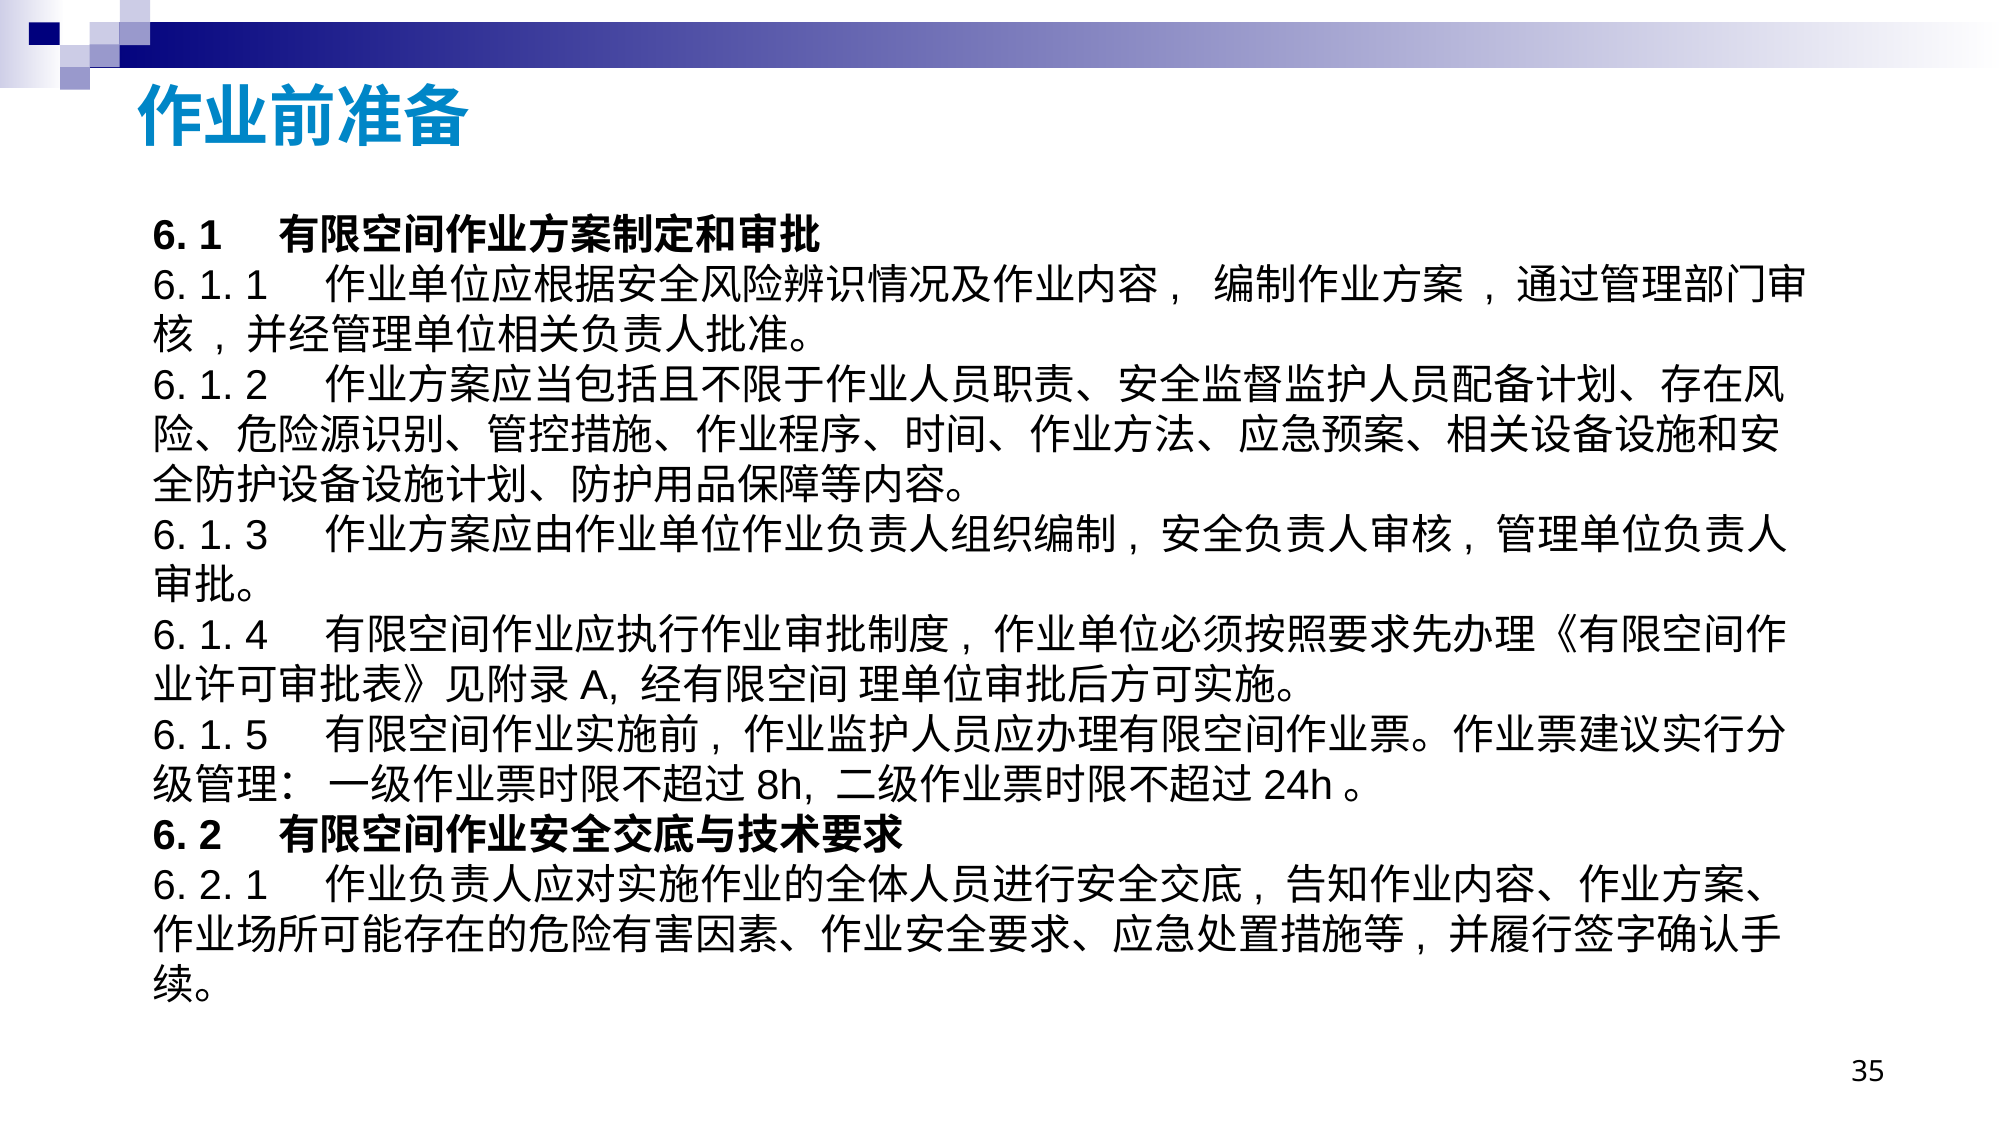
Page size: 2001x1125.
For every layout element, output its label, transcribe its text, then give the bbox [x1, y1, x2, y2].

slide_number 35 [1433, 1025, 1900, 1100]
title 作业前准备 [102, 66, 505, 162]
text_box 6. 1 有限空间作业方案制定和审批 6. 1. 1 作业单位应根据安全风险辨识情况及作业内容, 编制作业方案 , 通过管理部门审核 , 并经管理单位相关负责人批准。 6. 1. 2 作业方案应当包括且不限于作业人员职责、安全监督监护人员配备计划、存在风险、危险源识别、管控措施、作业程序、时间、作业方法、应急预案、相关设备设施和安全防护设备设施计划、防护用品保障等内容。 6. 1. 3 作业方案应由作业单位作业负责人组织编制, 安全负责人审核, 管理单位负责人审批。 6. 1. 4 有限空间作业应执行作业审批制度, 作业单位必须按照要求先办理《有限空间作业许可审批表》见附录A, 经有限空间 理单位审批后方可实施。 6. 1. 5 有限空间作业实施前, 作业监护人员应办理有限空间作业票。作业票建议实行分级管理： 一级作业票时限不超过8h, 二级作业票时限不超过24h。 6. 2 有限空间作业安全交底与技术要求 6. 2. 1 作业负责人应对实施作业的全体人员进行安全交底, 告知作业内容、作业方案、作业场所可能存在的危险有害因素、作业安全要求、应急处置措施等, 并履行签字确认手续。 [137, 200, 1827, 1016]
